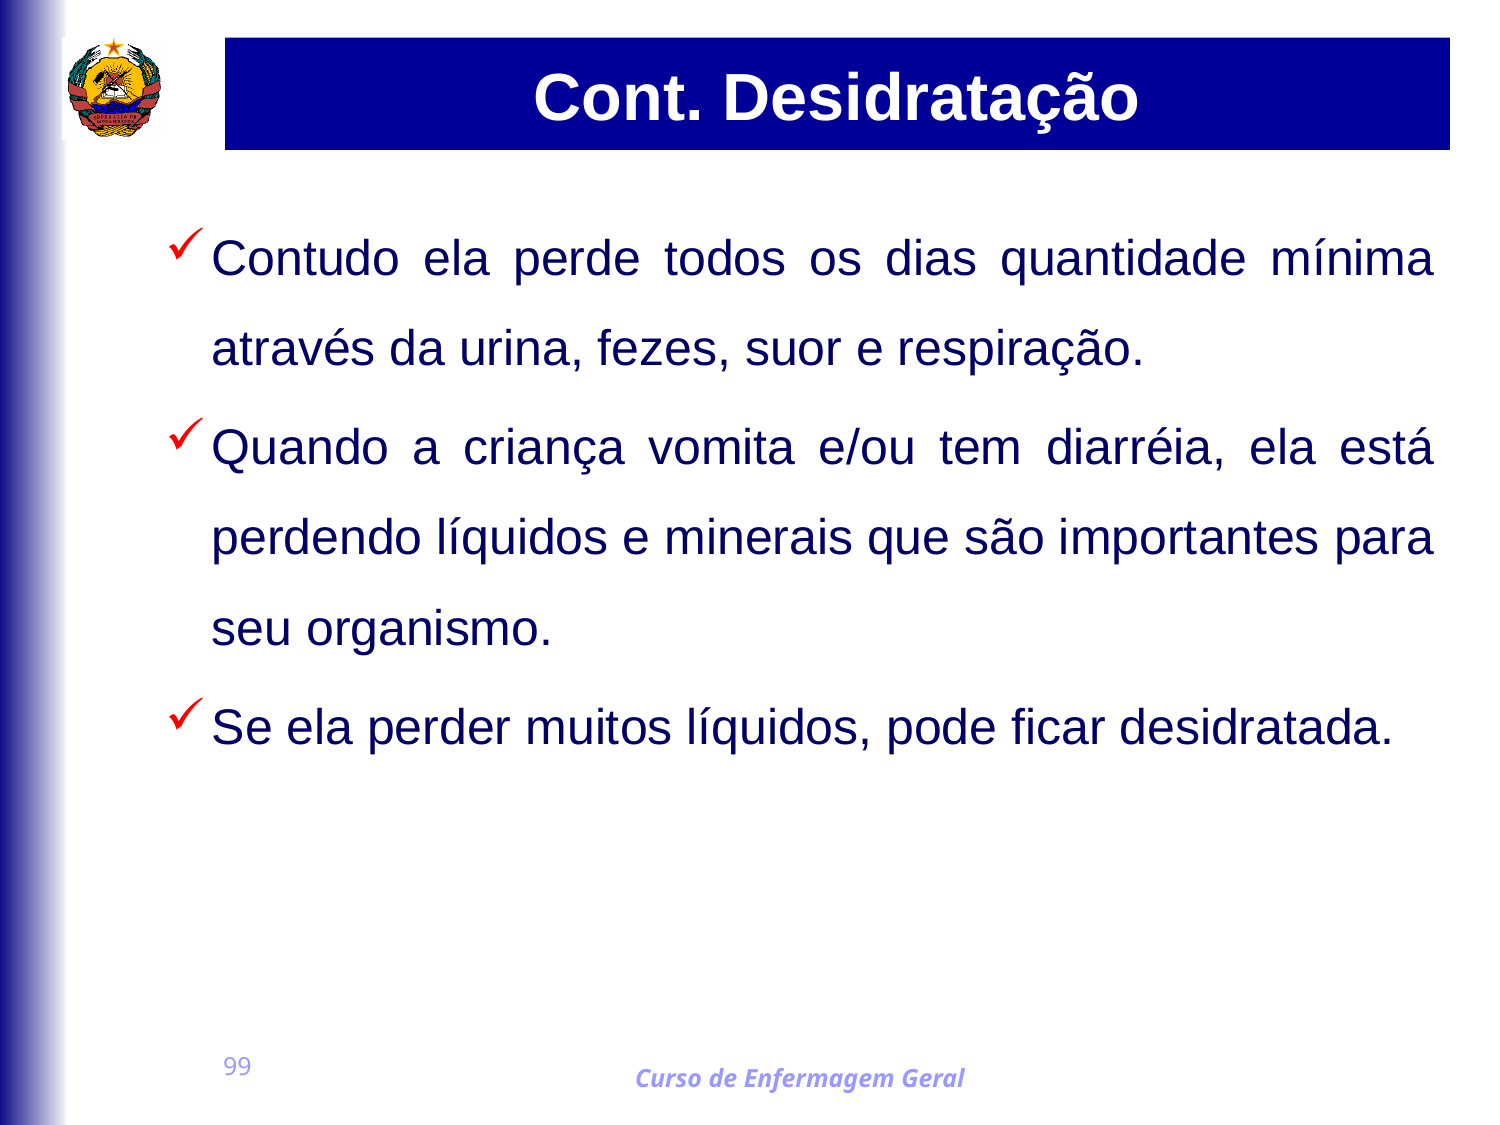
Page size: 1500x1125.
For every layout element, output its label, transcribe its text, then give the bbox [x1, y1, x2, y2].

slide_number 99 [62, 1037, 413, 1098]
title Cont. Desidratação [224, 37, 1451, 151]
footer Curso de Enfermagem Geral [499, 1049, 1101, 1101]
list Contudo ela perde todos os dias quantidade mínima através da urina, fezes, suor e respiração. Quando a criança vomita e/ou tem diarréia, ela está perdendo líquidos e minerais que são importantes para seu organismo. Se ela perder muitos líquidos, pode ficar desidratada. [74, 187, 1451, 1013]
